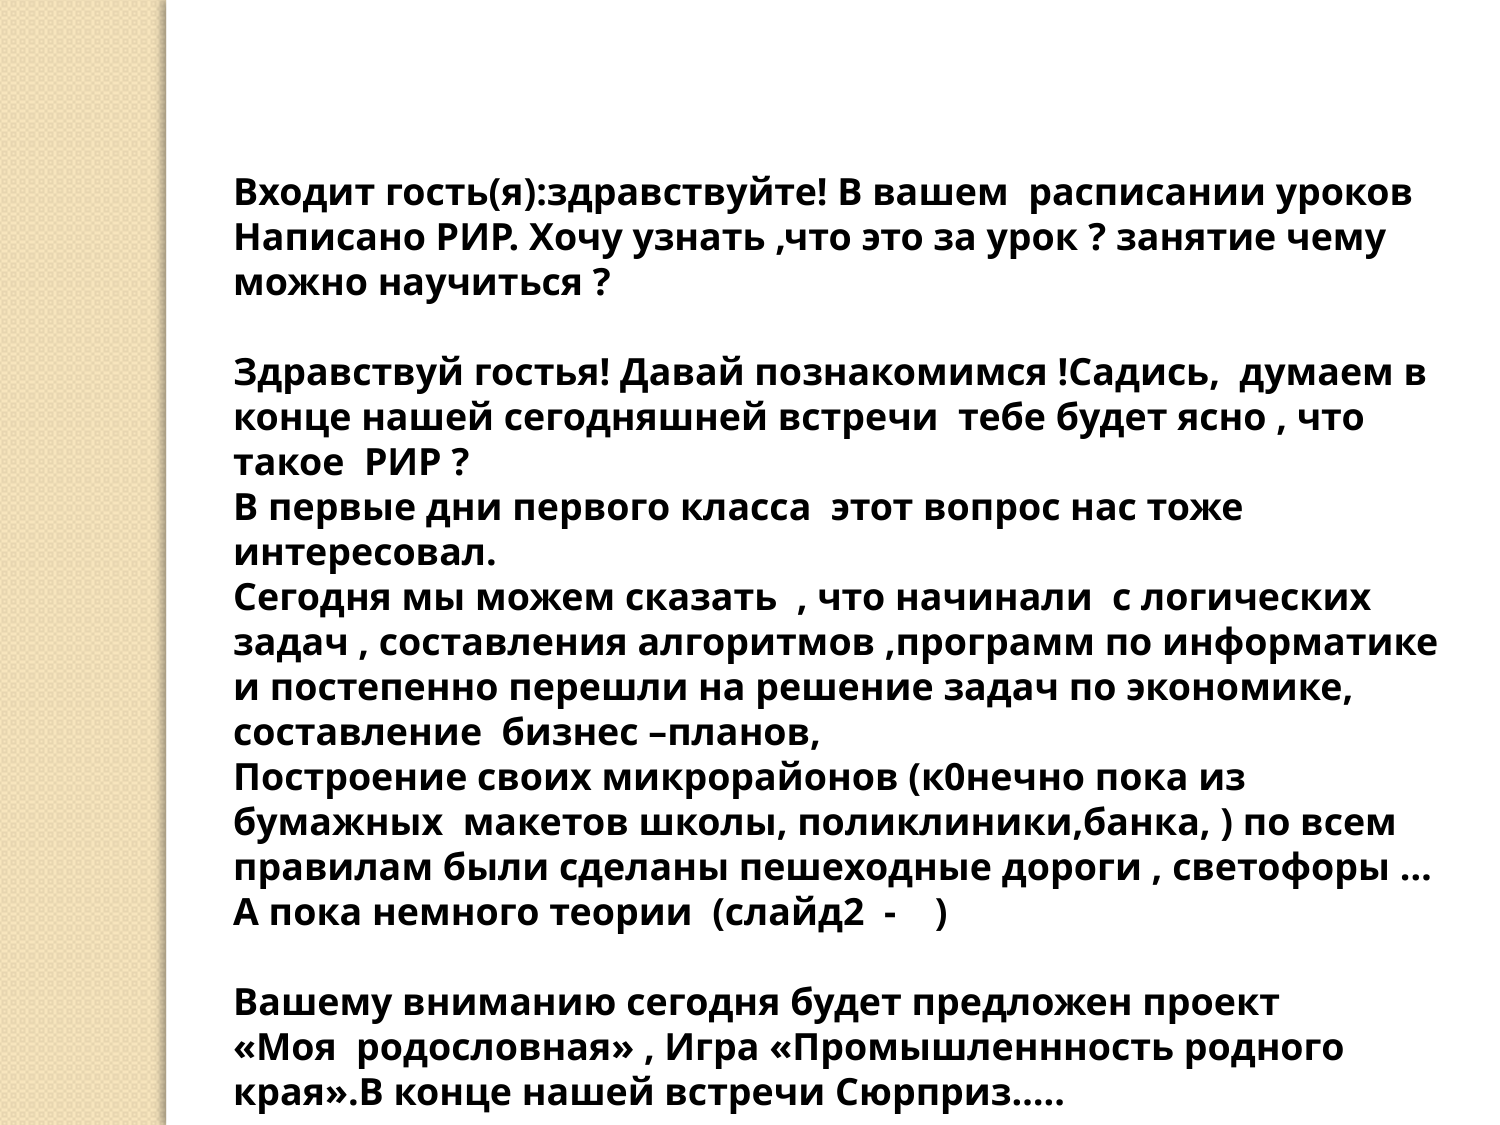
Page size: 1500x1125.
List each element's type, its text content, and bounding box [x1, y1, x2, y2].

text_box Входит гость(я):здравствуйте! В вашем расписании уроков Написано РИР. Хочу узнать ,что это за урок ? занятие чему можно научиться ? Здравствуй гостья! Давай познакомимся !Садись, думаем в конце нашей сегодняшней встречи тебе будет ясно , что такое РИР ? В первые дни первого класса этот вопрос нас тоже интересовал. Сегодня мы можем сказать , что начинали с логических задач , составления алгоритмов ,программ по информатике и постепенно перешли на решение задач по экономике, составление бизнес –планов, Построение своих микрорайонов (к0нечно пока из бумажных макетов школы, поликлиники,банка, ) по всем правилам были сделаны пешеходные дороги , светофоры … А пока немного теории (слайд2 - ) Вашему вниманию сегодня будет предложен проект «Моя родословная» , Игра «Промышленнность родного края».В конце нашей встречи Сюрприз….. [218, 160, 1471, 1125]
